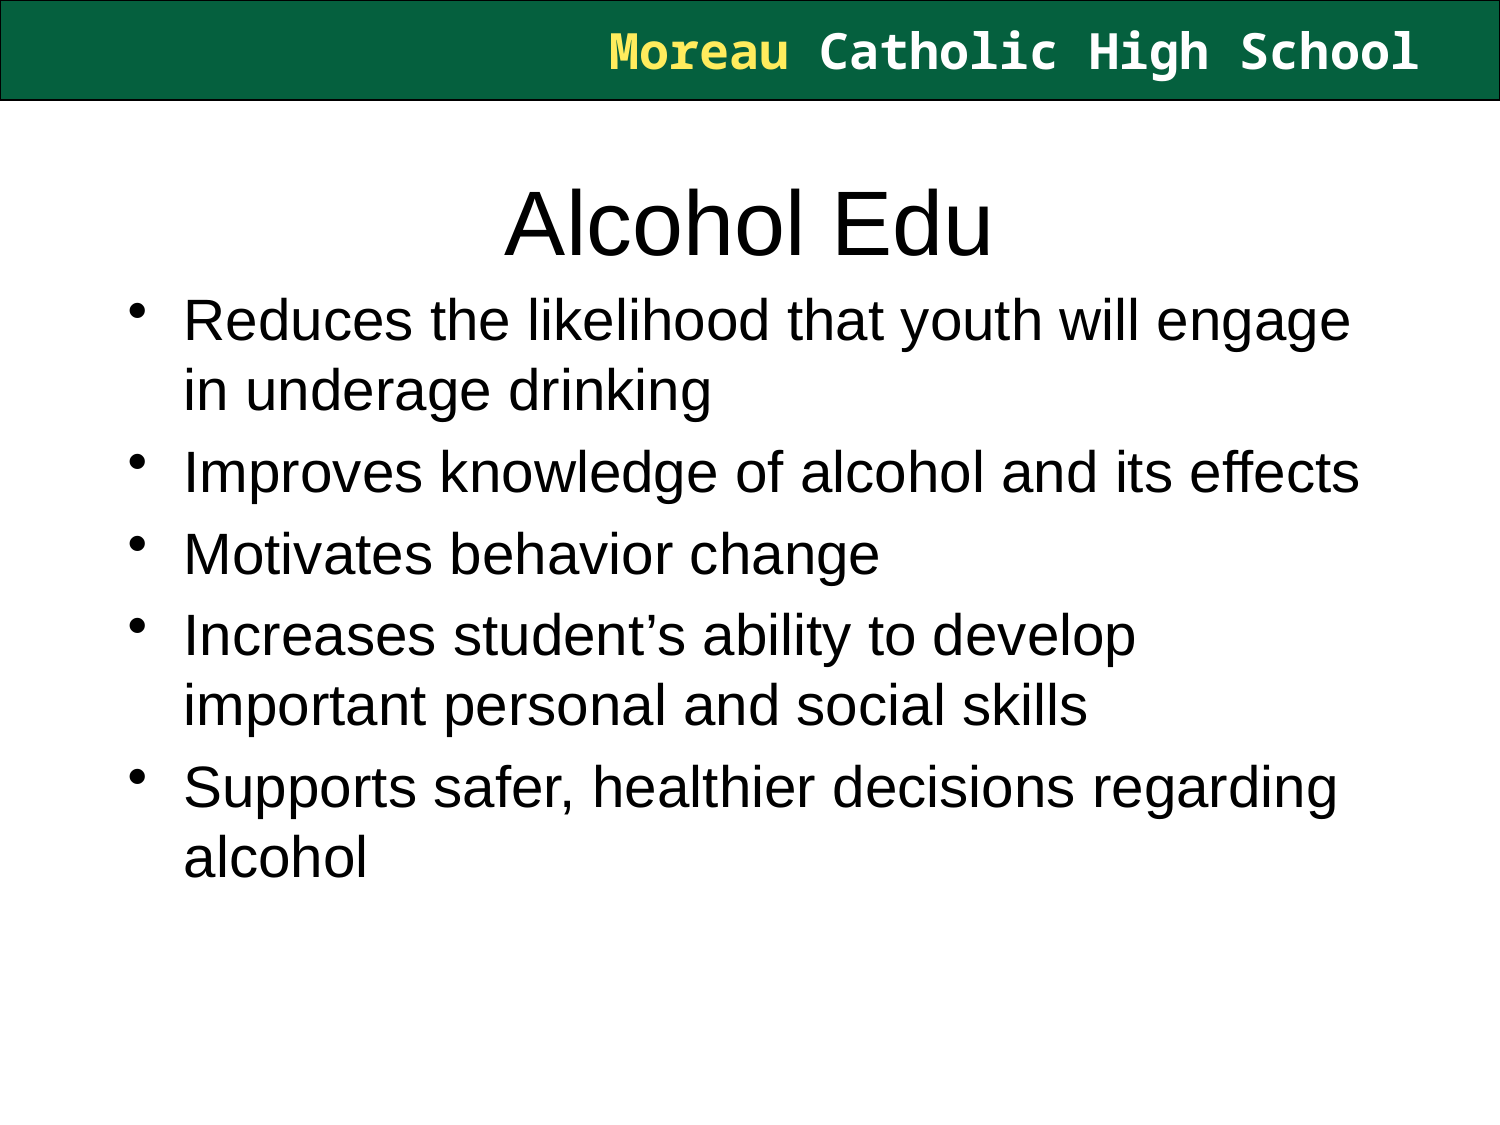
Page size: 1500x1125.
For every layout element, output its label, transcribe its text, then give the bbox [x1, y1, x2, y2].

title Alcohol Edu [112, 124, 1388, 274]
list Reduces the likelihood that youth will engage in underage drinking Improves knowledge of alcohol and its effects Motivates behavior change Increases student’s ability to develop important personal and social skills Supports safer, healthier decisions regarding alcohol [112, 274, 1388, 1001]
